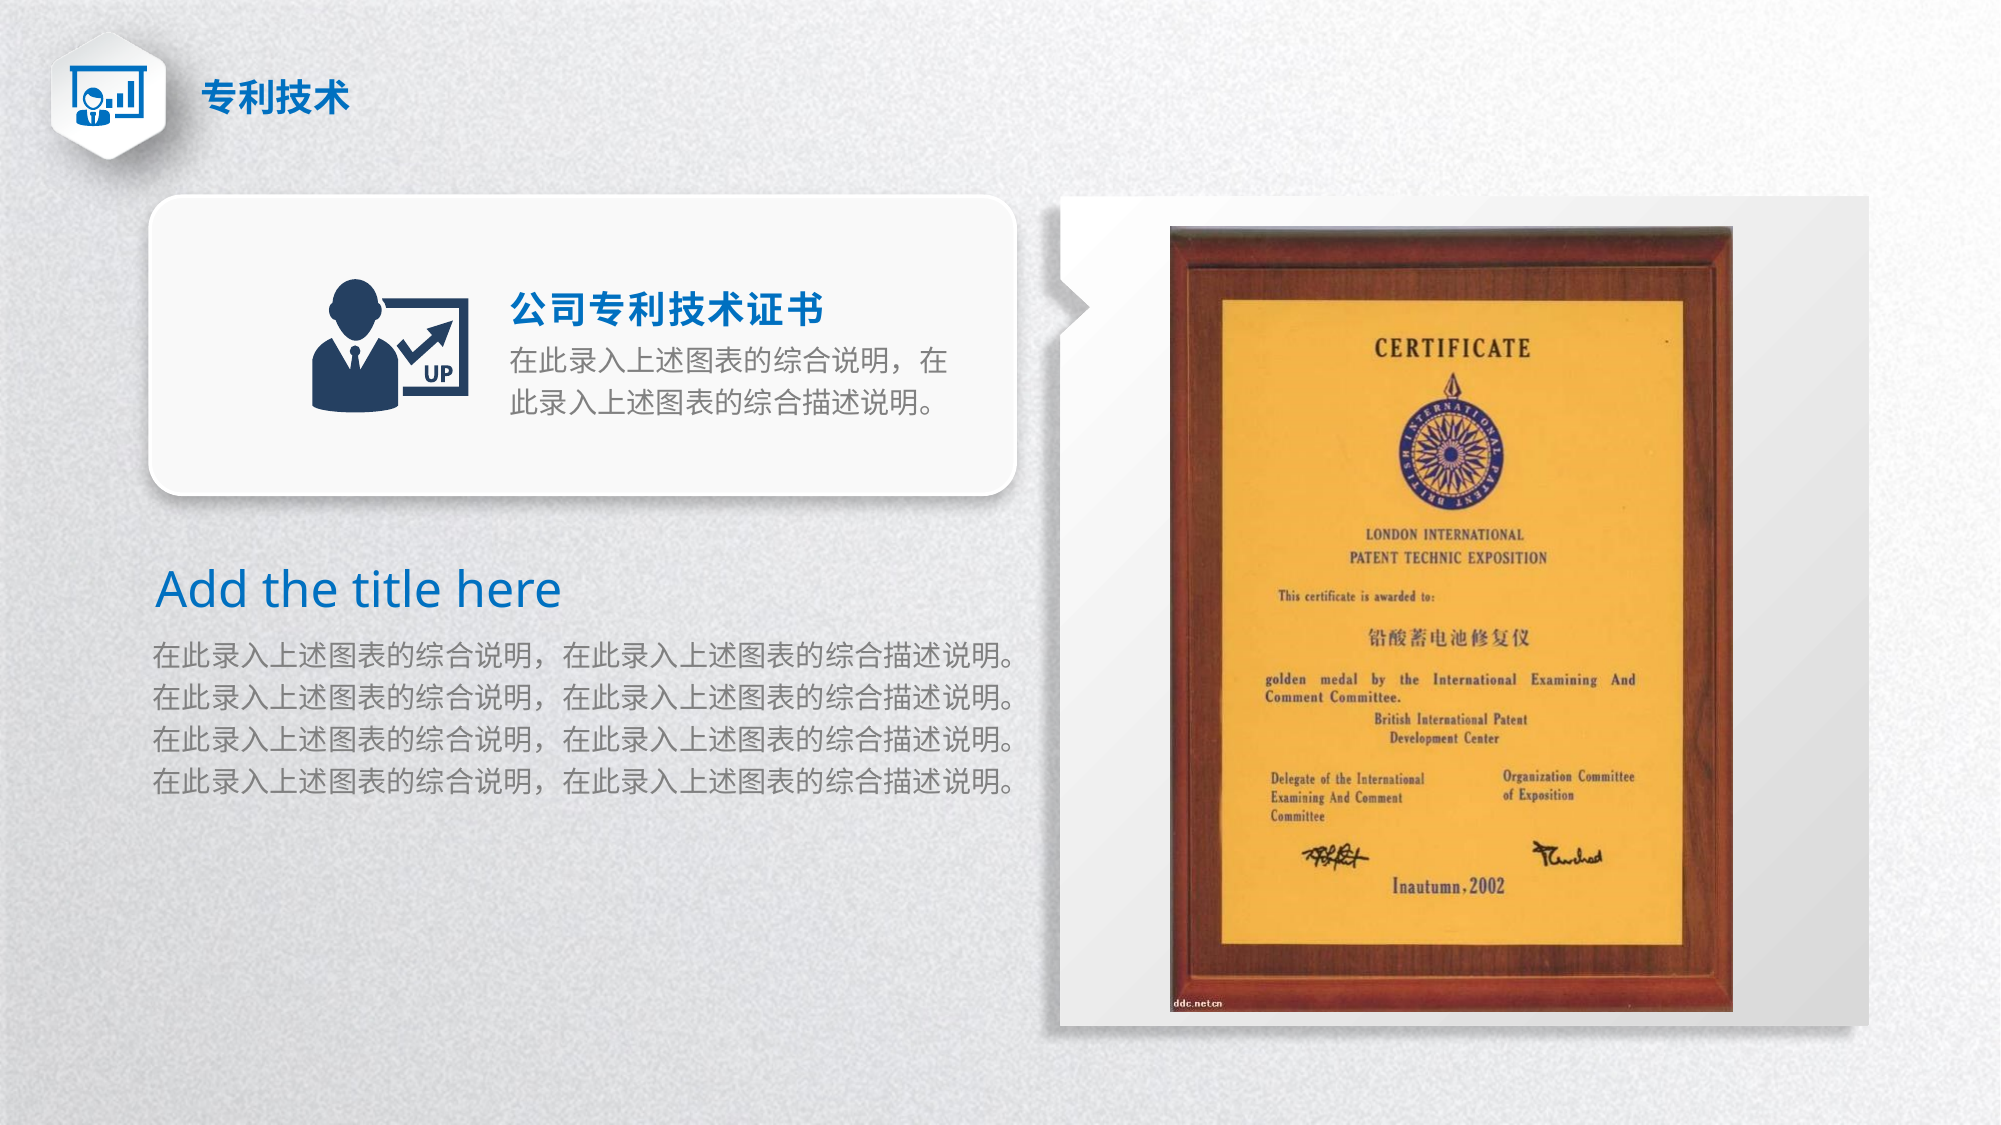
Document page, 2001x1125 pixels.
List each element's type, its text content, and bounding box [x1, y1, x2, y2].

text_box 专利技术 [191, 66, 366, 127]
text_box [312, 278, 469, 413]
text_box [137, 549, 1028, 978]
text_box [1058, 194, 1871, 1028]
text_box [494, 278, 982, 429]
picture [0, 0, 2001, 1125]
text_box [148, 194, 1018, 497]
